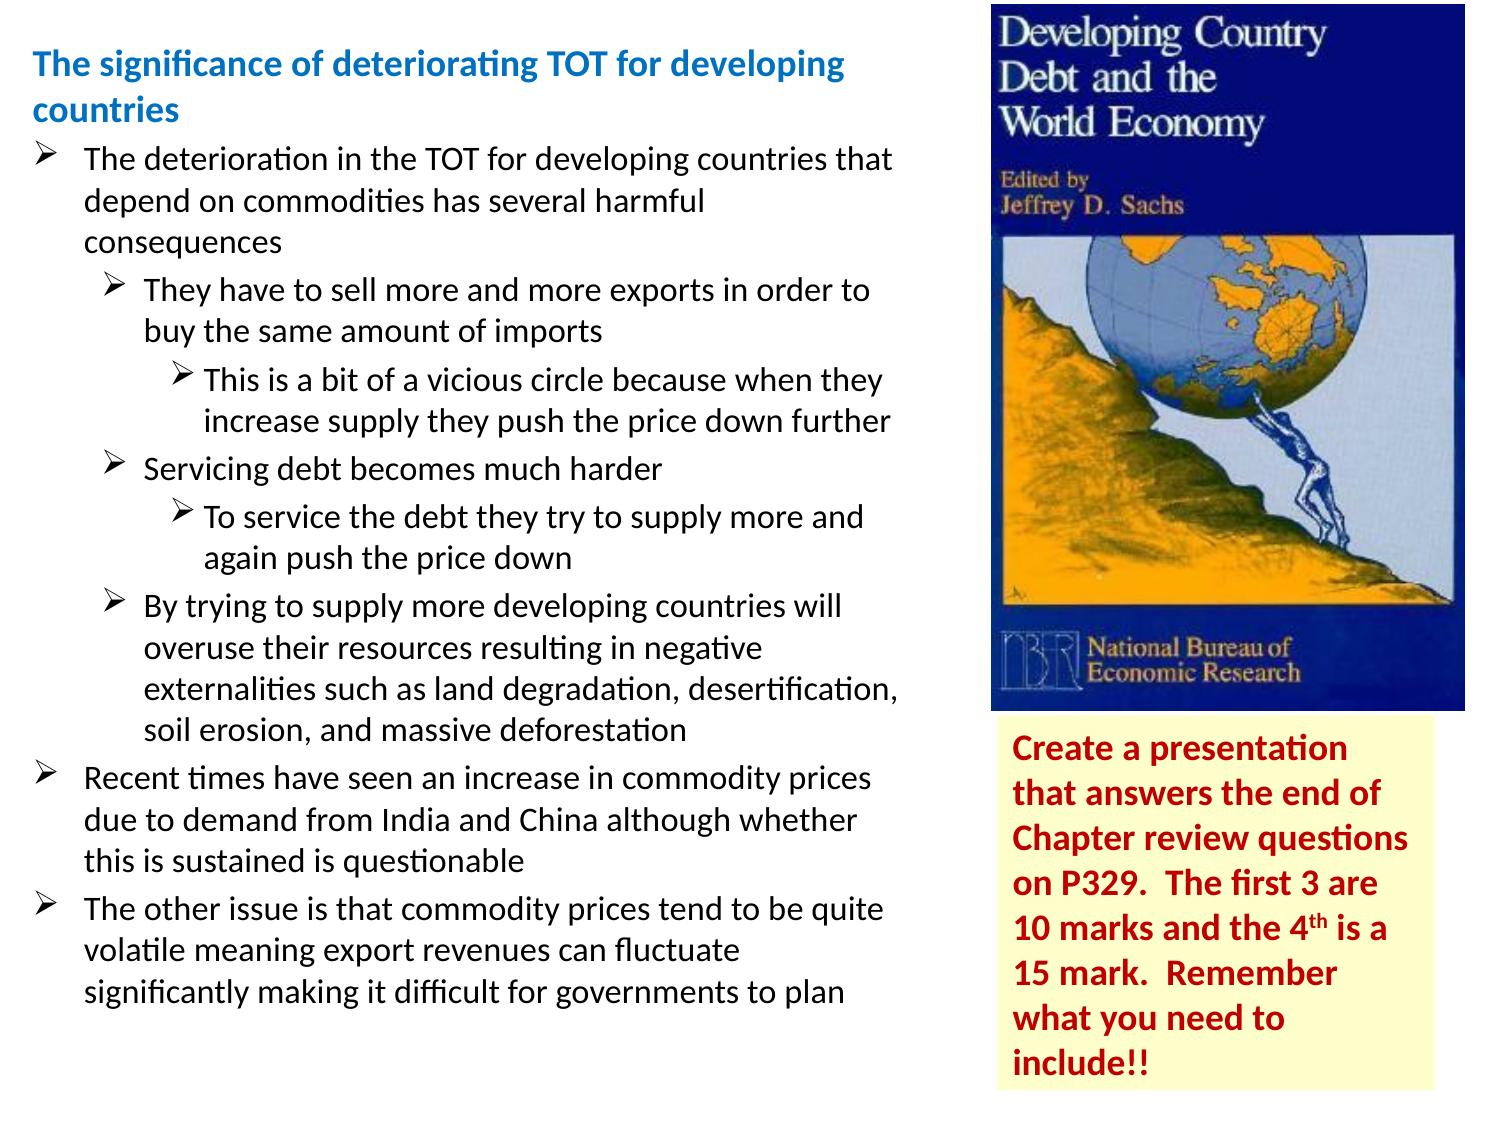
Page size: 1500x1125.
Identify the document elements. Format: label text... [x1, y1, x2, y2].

text_box Create a presentation that answers the end of Chapter review questions on P329. The first 3 are 10 marks and the 4th is a 15 mark. Remember what you need to include!! [997, 719, 1435, 1091]
list The significance of deteriorating TOT for developing countries The deterioration in the TOT for developing countries that depend on commodities has several harmful consequences They have to sell more and more exports in order to buy the same amount of imports This is a bit of a vicious circle because when they increase supply they push the price down further Servicing debt becomes much harder To service the debt they try to supply more and again push the price down By trying to supply more developing countries will overuse their resources resulting in negative externalities such as land degradation, desertification, soil erosion, and massive deforestation Recent times have seen an increase in commodity prices due to demand from India and China although whether this is sustained is questionable The other issue is that commodity prices tend to be quite volatile meaning export revenues can fluctuate significantly making it difficult for governments to plan [17, 30, 916, 1094]
picture [991, 4, 1466, 711]
